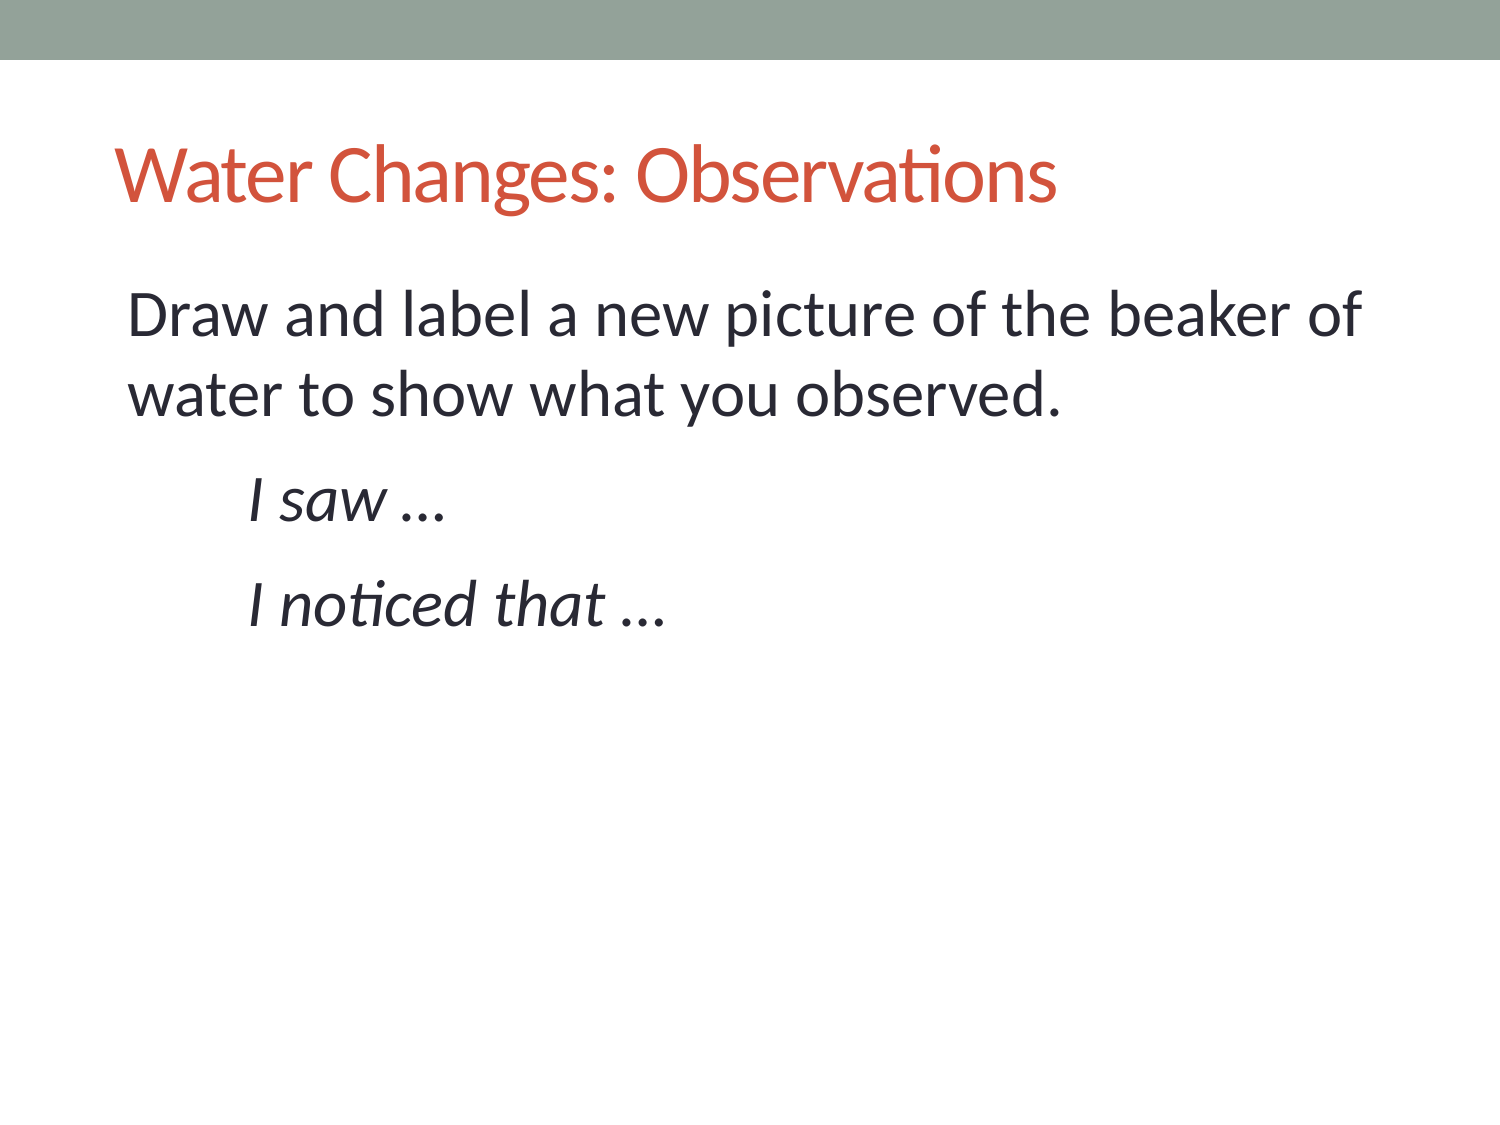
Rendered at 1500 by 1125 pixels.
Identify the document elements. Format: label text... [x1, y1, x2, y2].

list Draw and label a new picture of the beaker of water to show what you observed. I saw … I noticed that … [112, 262, 1425, 1063]
title Water Changes: Observations [99, 87, 1425, 250]
